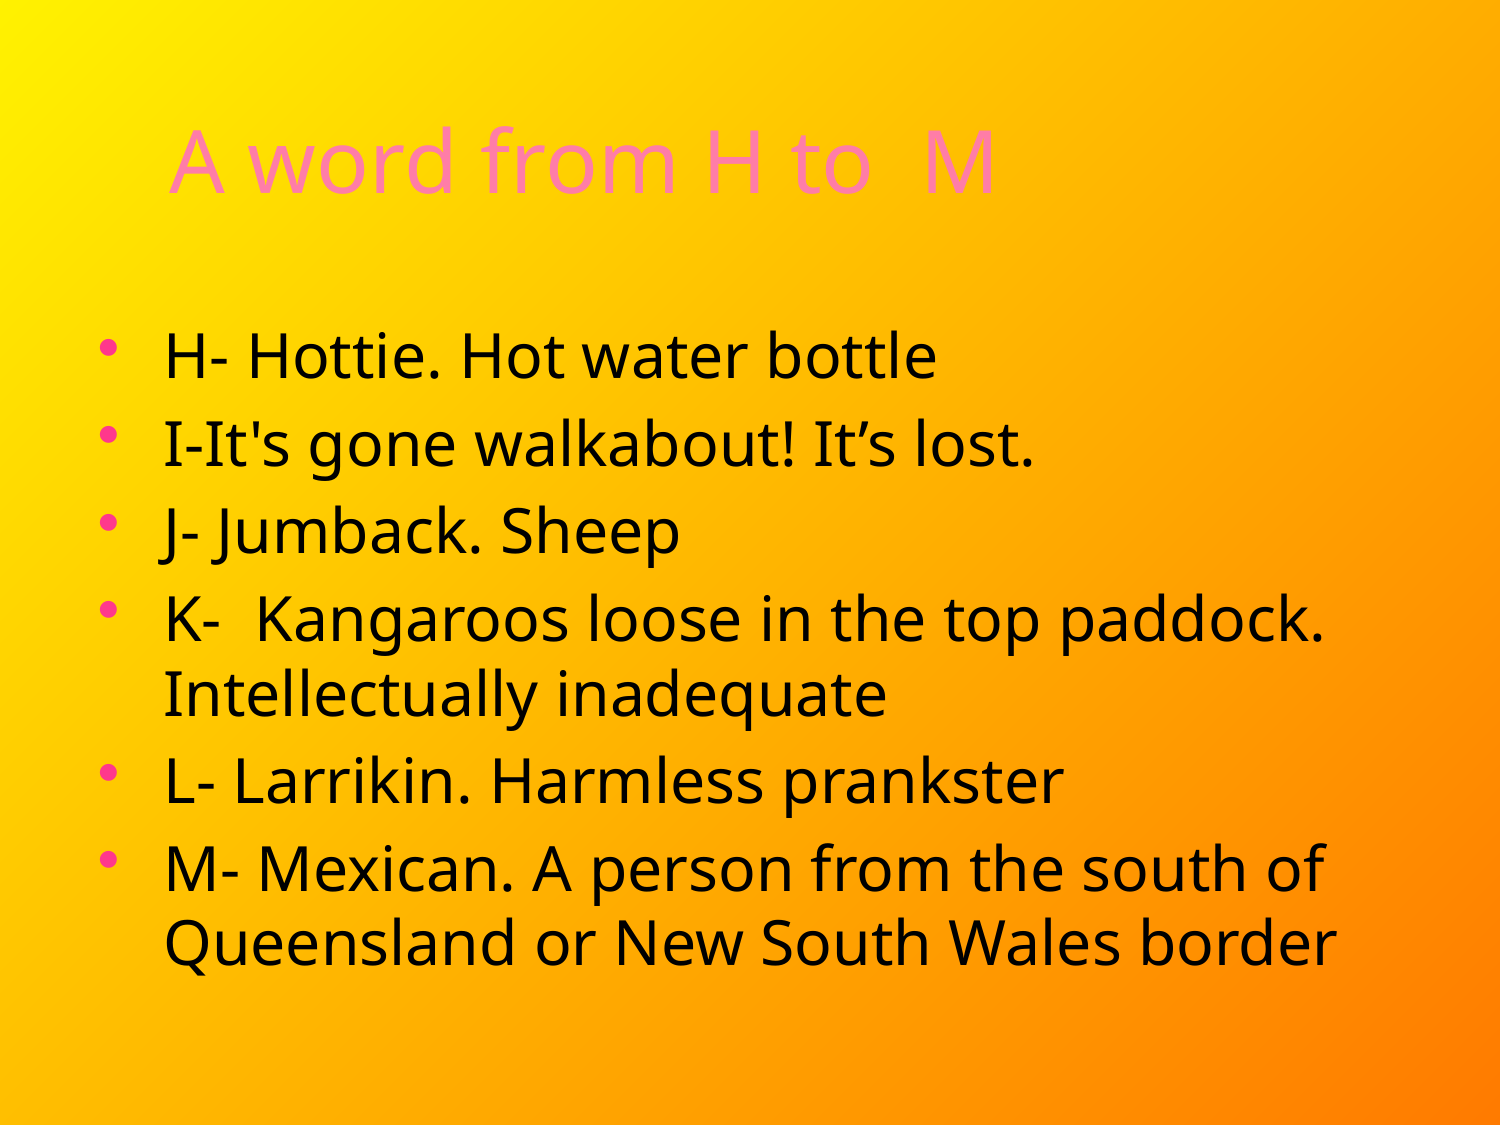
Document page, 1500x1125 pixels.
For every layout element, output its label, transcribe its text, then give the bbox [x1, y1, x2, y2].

title A word from H to M [75, 43, 1425, 274]
list H- Hottie. Hot water bottle I-It's gone walkabout! It’s lost. J- Jumback. Sheep K- Kangaroos loose in the top paddock. Intellectually inadequate L- Larrikin. Harmless prankster M- Mexican. A person from the south of Queensland or New South Wales border [75, 308, 1425, 1059]
